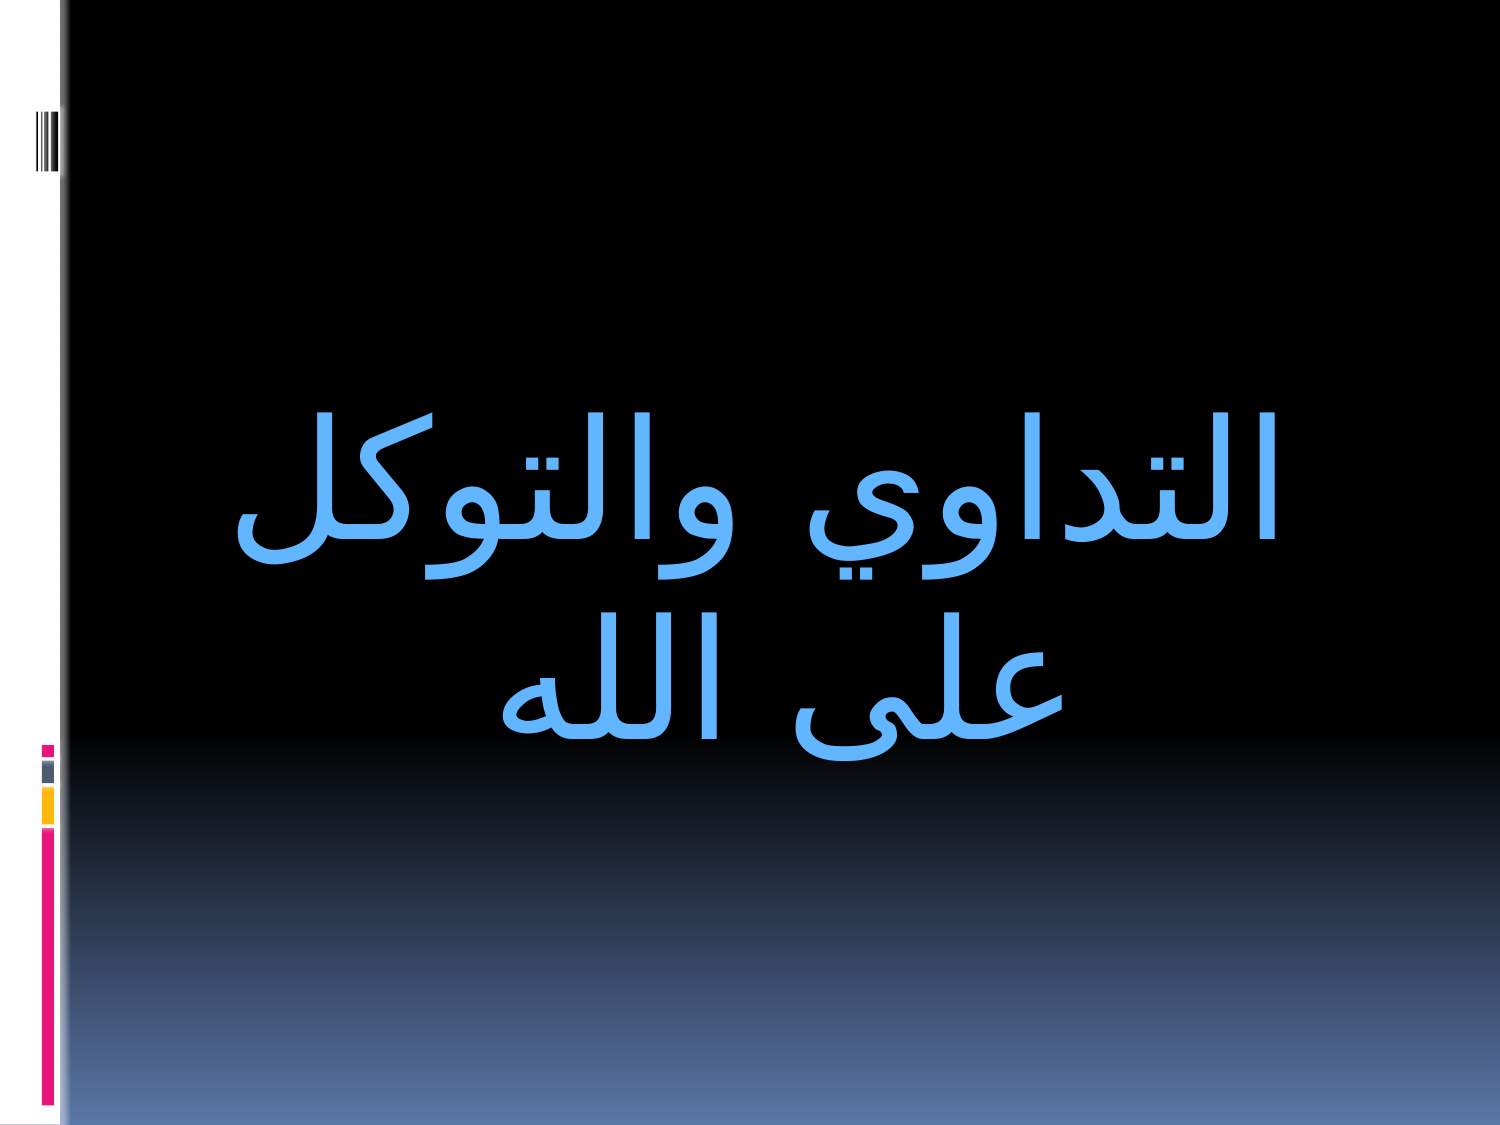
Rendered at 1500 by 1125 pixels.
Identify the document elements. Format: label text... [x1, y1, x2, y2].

list التداوي والتوكل على الله [93, 46, 1425, 1055]
